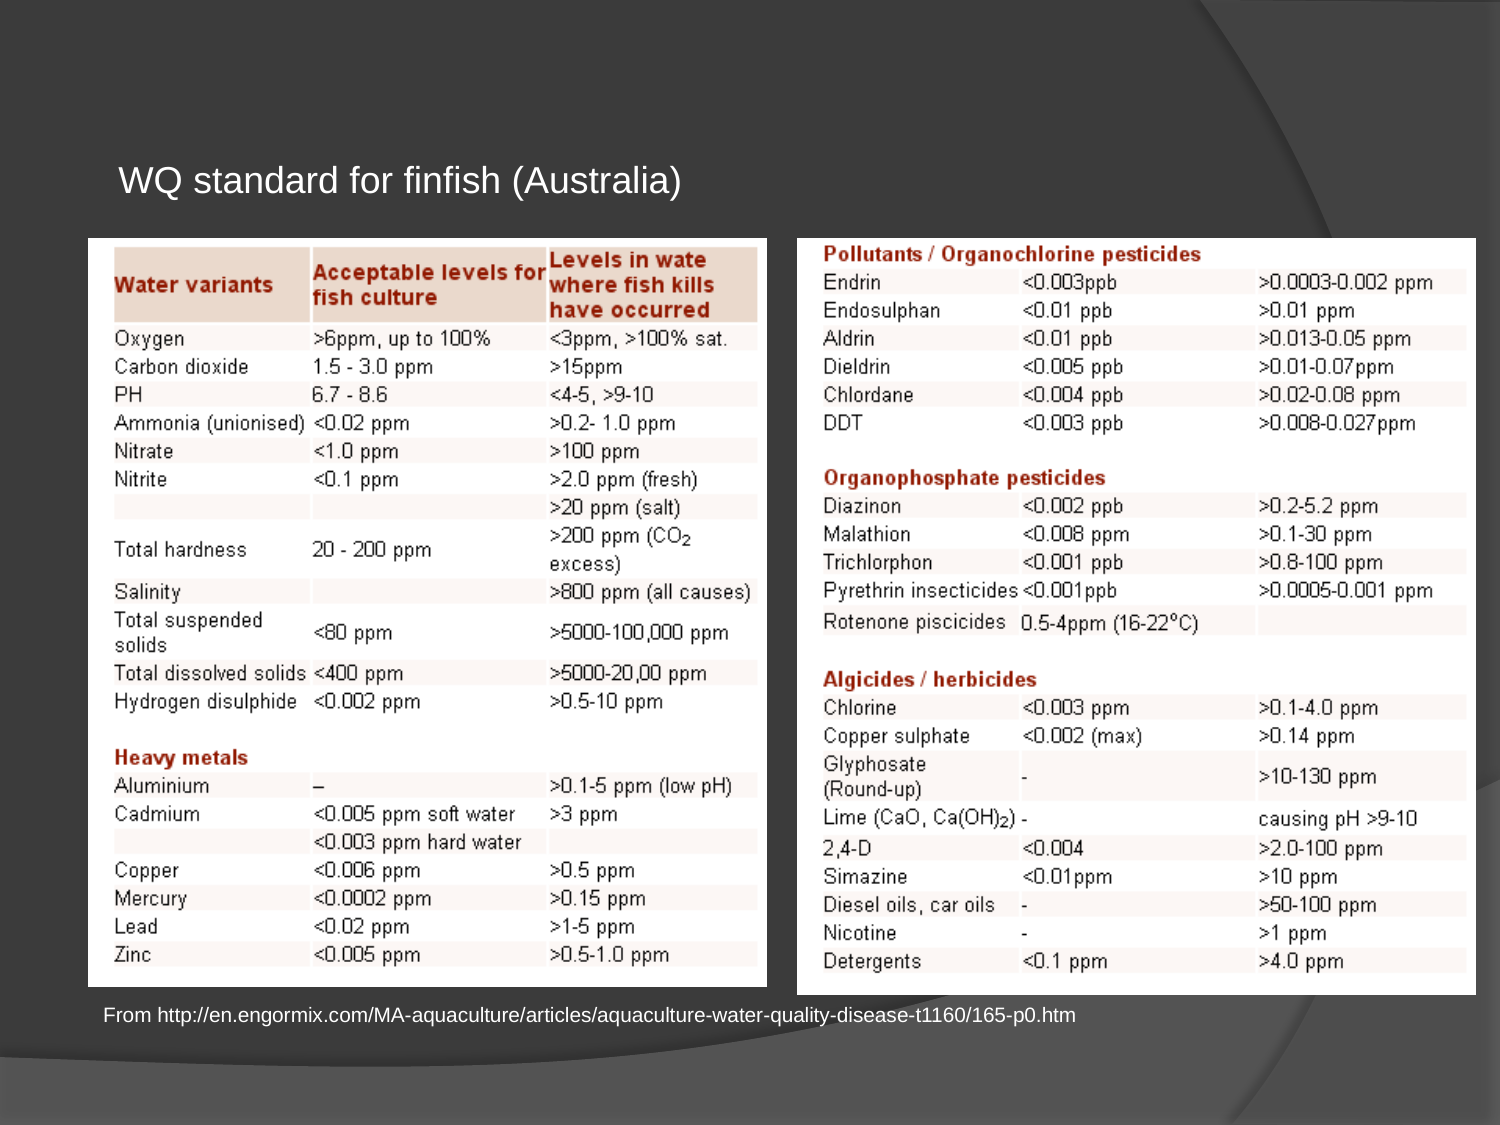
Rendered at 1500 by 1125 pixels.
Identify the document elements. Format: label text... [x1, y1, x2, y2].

picture [88, 238, 767, 988]
text_box From http://en.engormix.com/MA-aquaculture/articles/aquaculture-water-quality-disease-t1160/165-p0.htm [88, 994, 1353, 1035]
text_box WQ standard for finfish (Australia) [103, 148, 698, 209]
picture [796, 238, 1476, 996]
